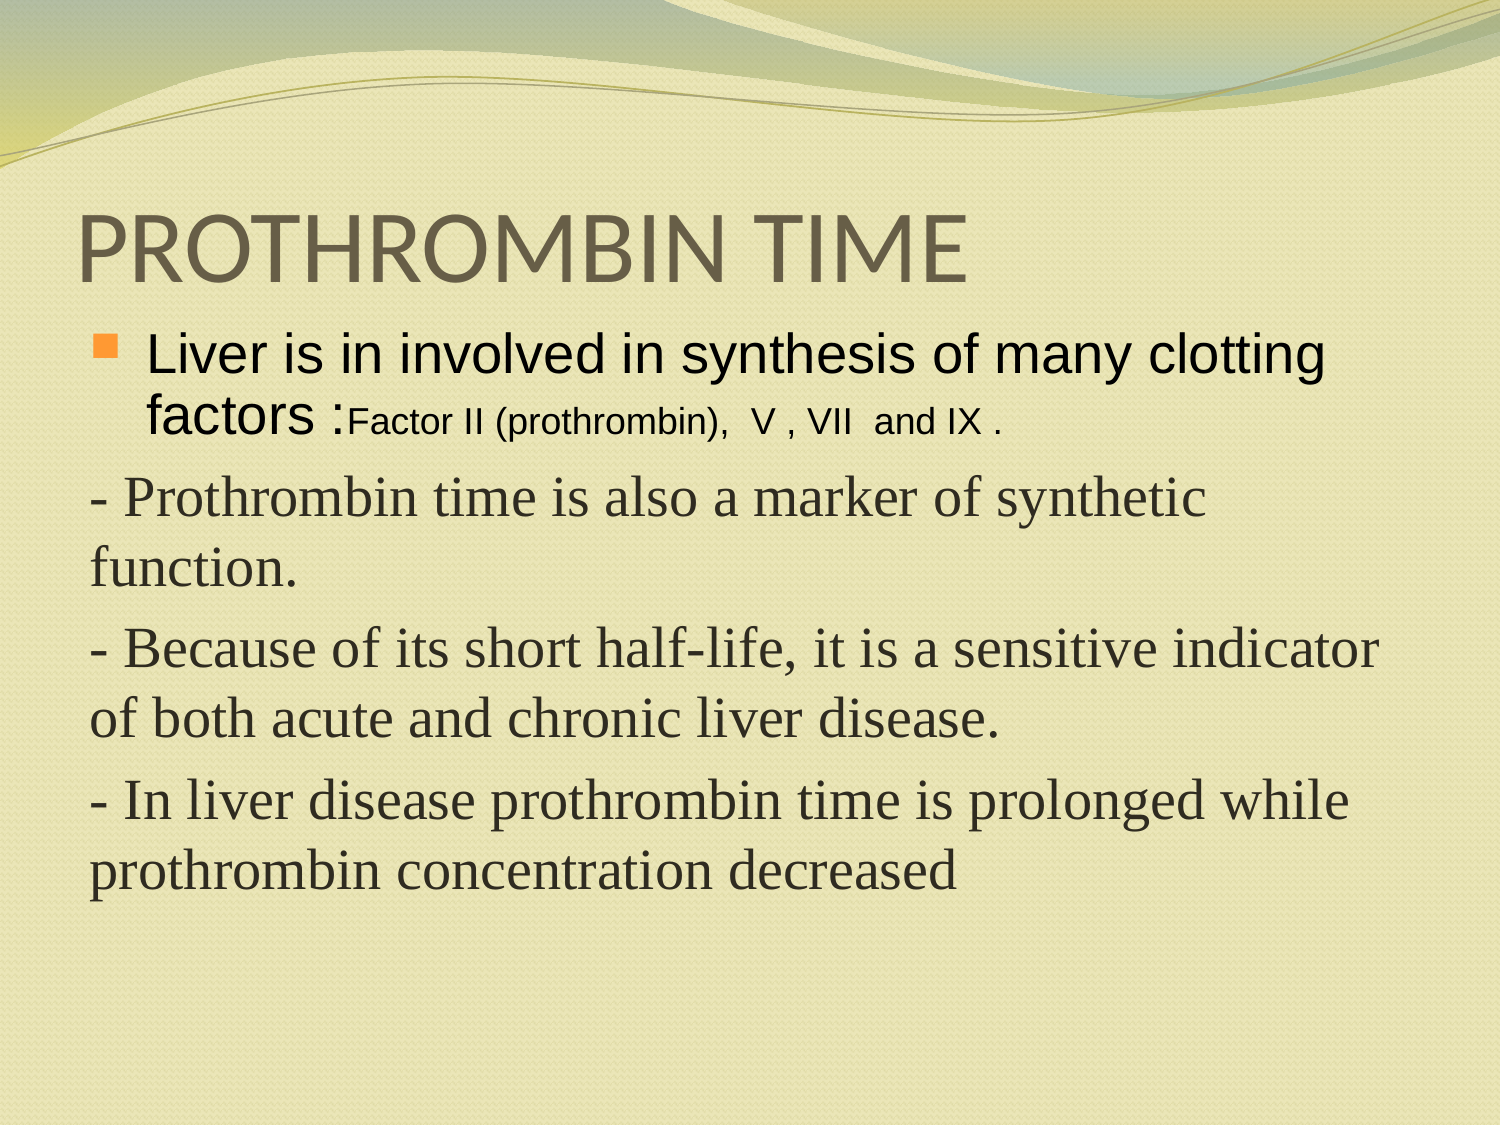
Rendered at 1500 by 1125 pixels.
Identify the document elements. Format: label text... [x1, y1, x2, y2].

list Liver is in involved in synthesis of many clotting factors :Factor II (prothrombin), V , VII and IX . - Prothrombin time is also a marker of synthetic function. - Because of its short half-life, it is a sensitive indicator of both acute and chronic liver disease. - In liver disease prothrombin time is prolonged while prothrombin concentration decreased [75, 317, 1425, 1038]
title PROTHROMBIN TIME [75, 115, 1425, 303]
